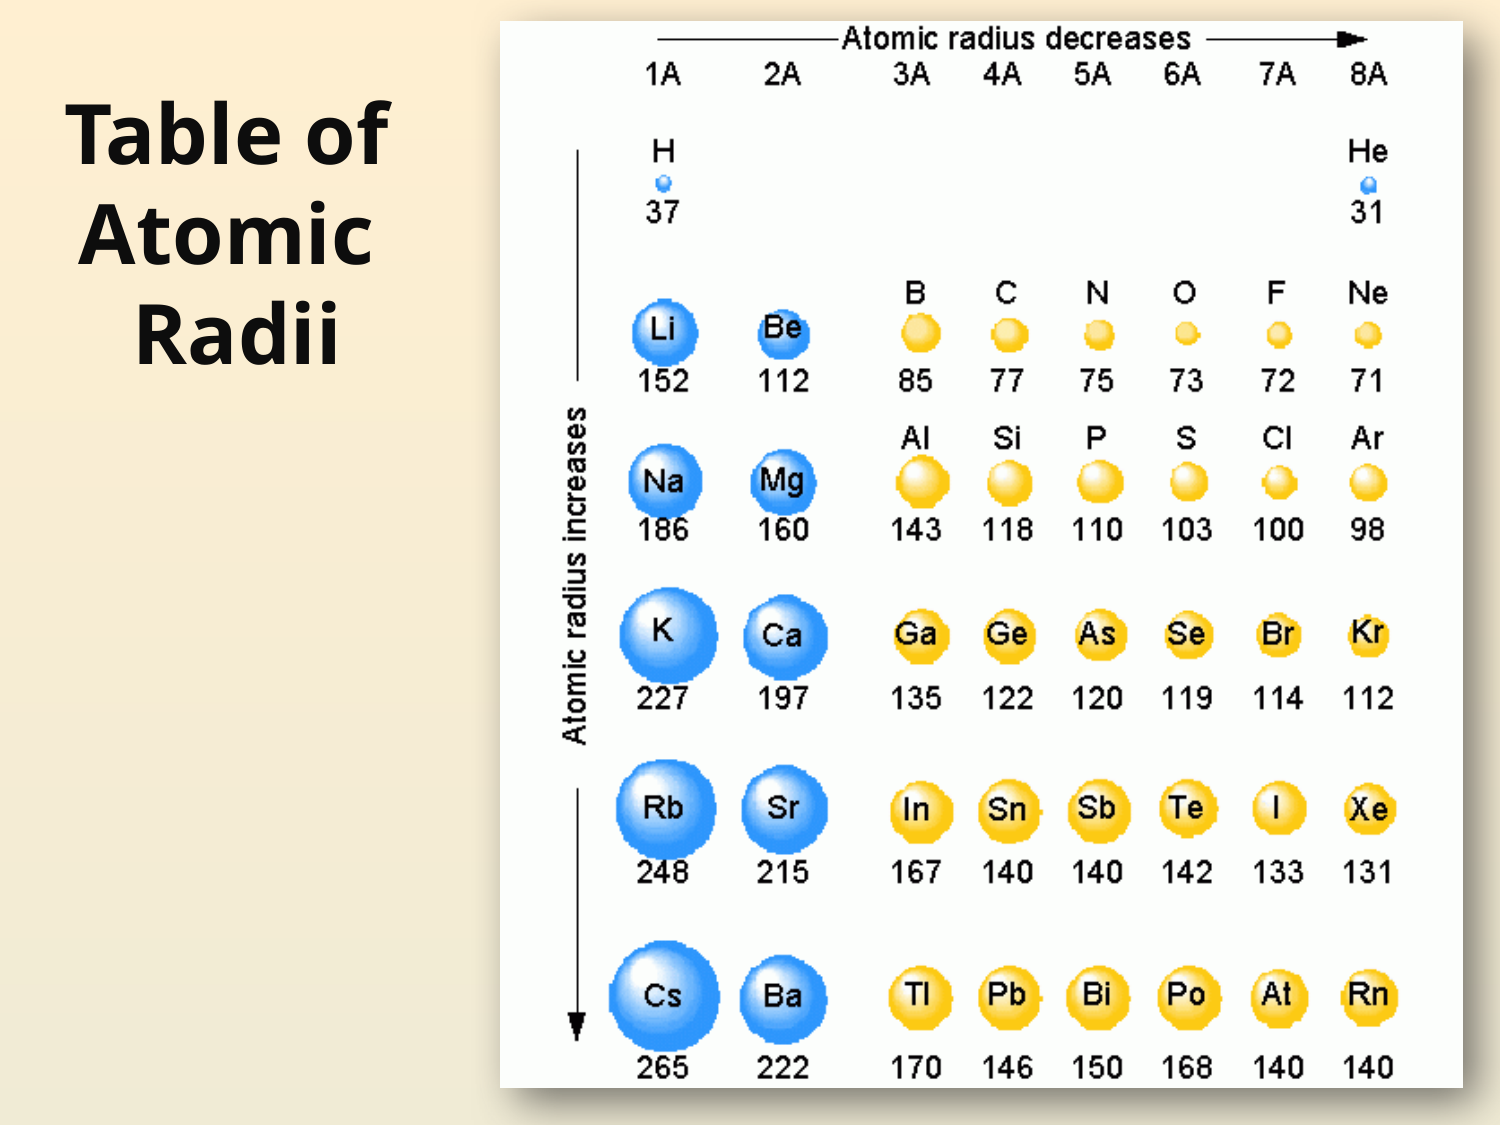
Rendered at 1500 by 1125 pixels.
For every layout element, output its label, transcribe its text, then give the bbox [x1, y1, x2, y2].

title Table of Atomic Radii [0, 49, 476, 513]
picture [500, 21, 1463, 1088]
